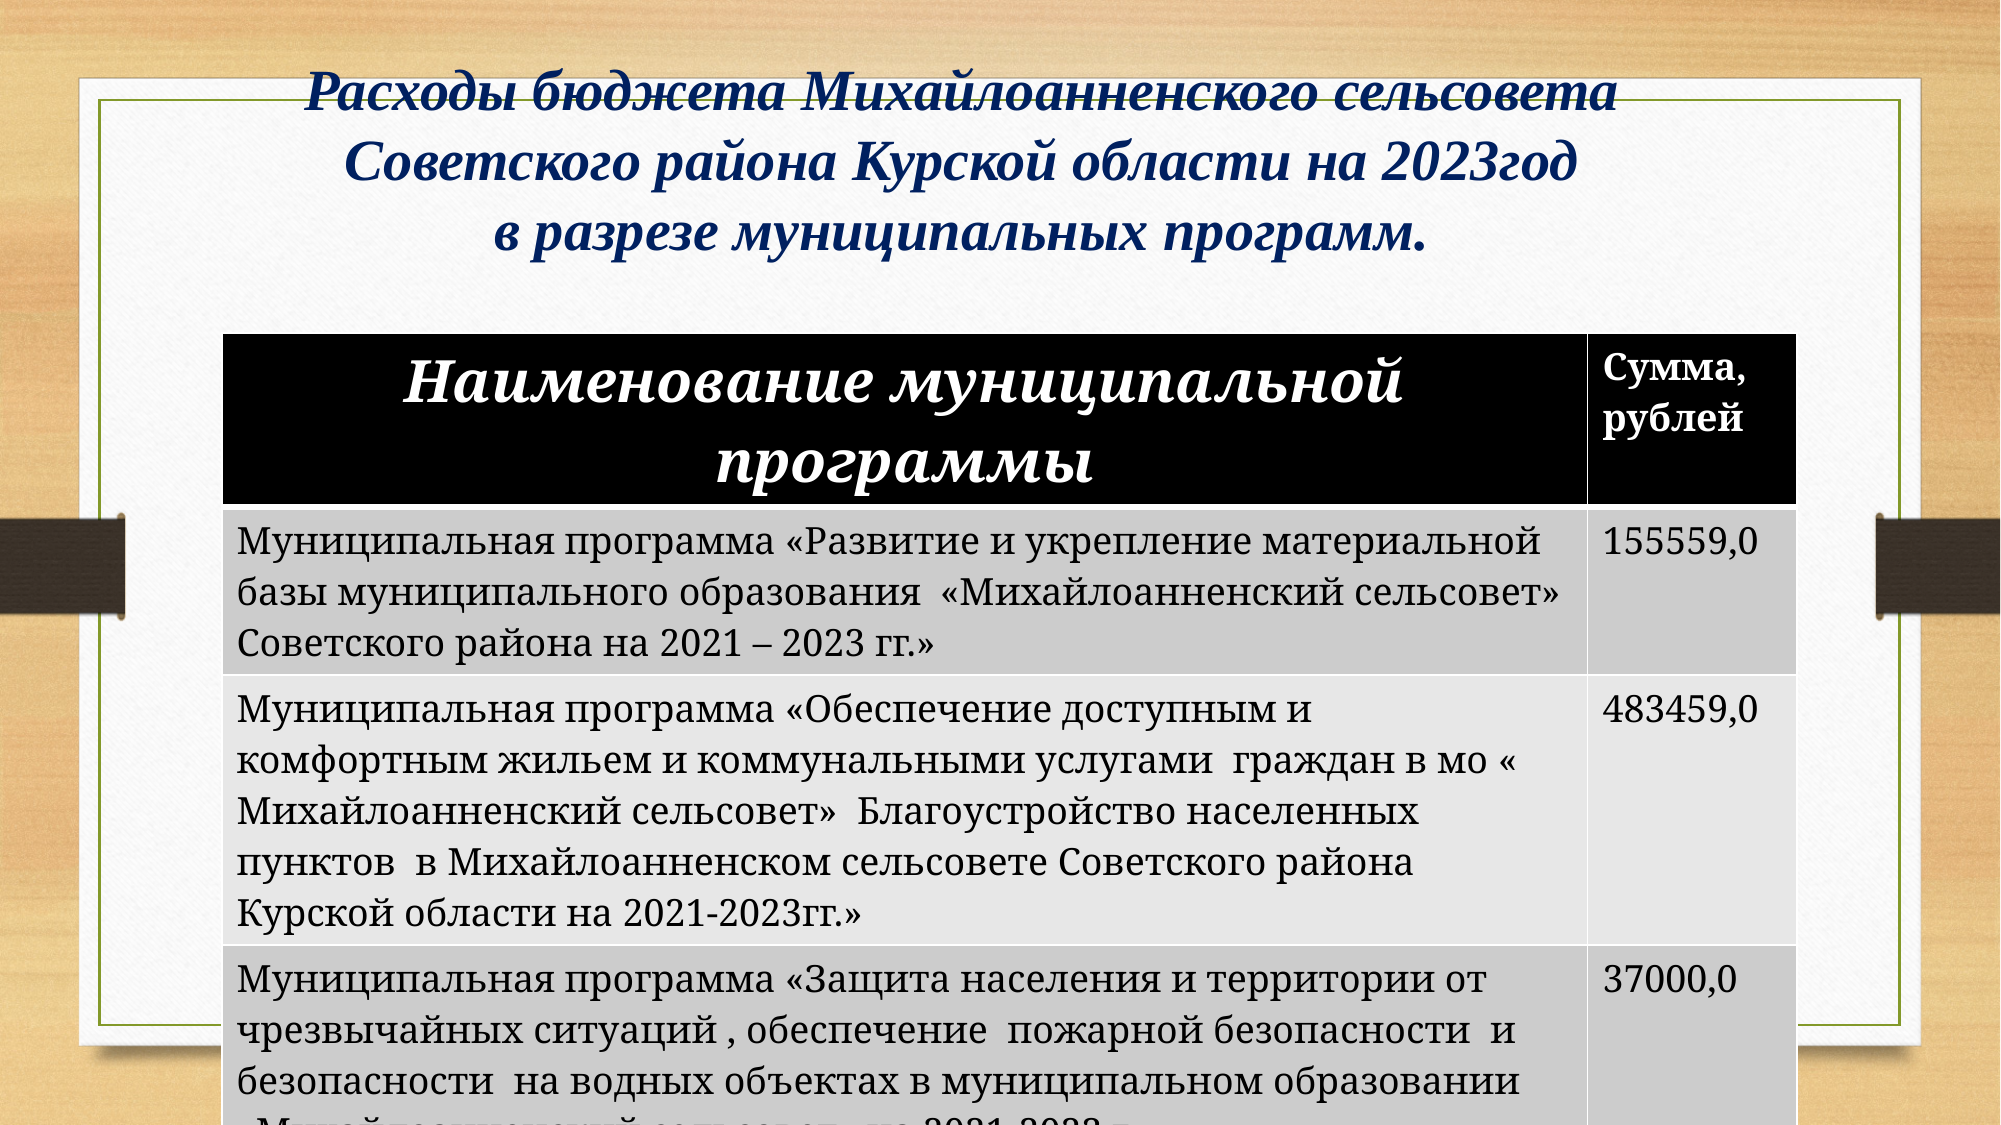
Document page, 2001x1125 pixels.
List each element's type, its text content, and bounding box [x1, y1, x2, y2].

table_cell 37000,0 [1588, 946, 1796, 1125]
table_header Наименование муниципальной программы [223, 334, 1587, 504]
table_cell Муниципальная программа «Развитие и укрепление материальной базы муниципального образования «Михайлоанненский сельсовет» Советского района на 2021 – 2023 гг.» [223, 510, 1587, 674]
table_cell Муниципальная программа «Защита населения и территории от чрезвычайных ситуаций , обеспечение пожарной безопасности и безопасности на водных объектах в муниципальном образовании «Михайлоанненский сельсовет» на 2021-2023 г» [223, 946, 1587, 1125]
table_cell 155559,0 [1588, 510, 1796, 674]
title Расходы бюджета Михайлоанненского сельсовета Советского района Курской области на 2023год в разрезе муниципальных программ. [145, 72, 1779, 313]
table_header Сумма, рублей [1588, 334, 1796, 504]
table_cell 483459,0 [1588, 676, 1796, 944]
table_cell Муниципальная программа «Обеспечение доступным и комфортным жильем и коммунальными услугами граждан в мо « Михайлоанненский сельсовет» Благоустройство населенных пунктов в Михайлоанненском сельсовете Советского района Курской области на 2021-2023гг.» [223, 676, 1587, 944]
picture [0, 0, 2001, 1125]
